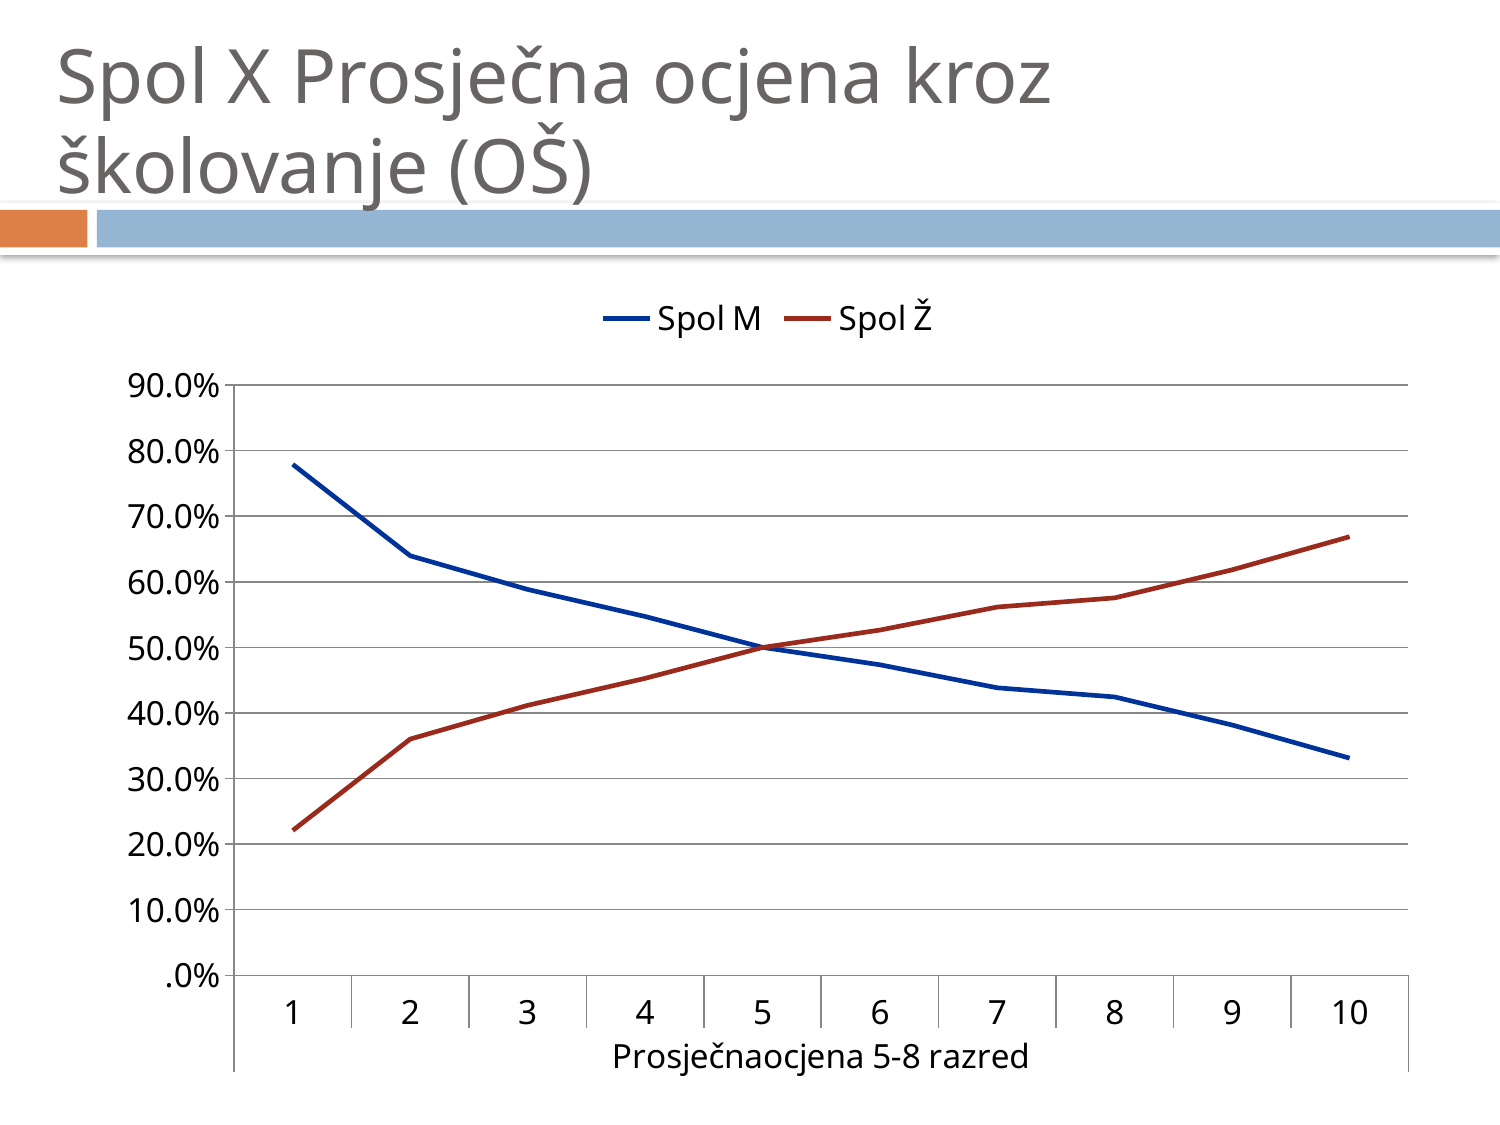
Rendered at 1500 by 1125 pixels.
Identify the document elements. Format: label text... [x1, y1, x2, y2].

title Spol X Prosječna ocjena kroz školovanje (OŠ) [41, 37, 1438, 201]
chart [100, 278, 1436, 1095]
